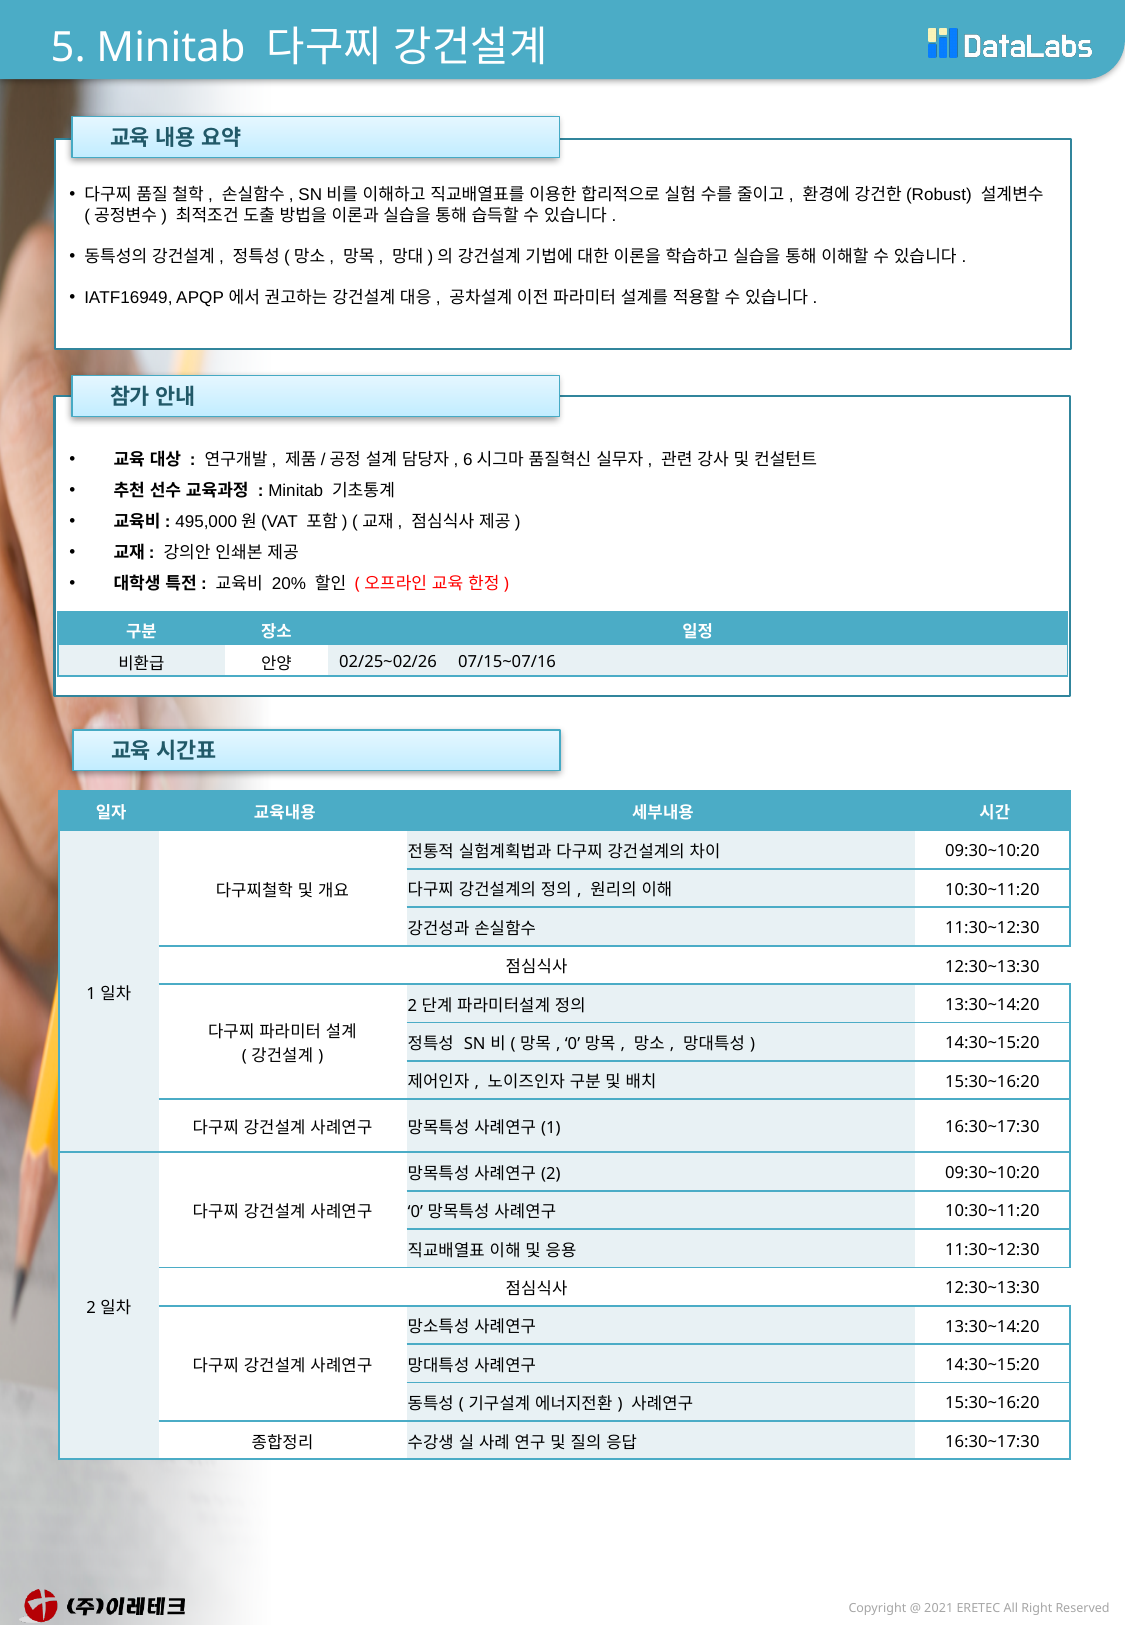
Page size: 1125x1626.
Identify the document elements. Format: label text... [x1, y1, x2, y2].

text_box 교육 시간표 [72, 729, 561, 771]
table_cell 망대특성 사례연구 [407, 1345, 915, 1382]
table_cell 수강생 실 사례 연구 및 질의 응답 [407, 1422, 915, 1458]
title 5. Minitab 다구찌 강건설계 [35, 9, 1049, 80]
table_cell 망목특성 사례연구(2) [407, 1153, 915, 1190]
table_cell 16:30~17:30 [915, 1422, 1069, 1458]
table_header 구분 [59, 613, 225, 643]
table_cell 12:30~13:30 [915, 947, 1070, 983]
picture [0, 23, 1125, 1625]
table_cell 14:30~15:20 [915, 1023, 1069, 1060]
table_cell 15:30~16:20 [915, 1383, 1069, 1420]
table_cell 1일차 [60, 831, 159, 1151]
table_cell 정특성 SN비(망목, ‘0’망목, 망소, 망대특성) [407, 1023, 915, 1060]
table_cell ‘0’망목특성 사례연구 [407, 1192, 915, 1228]
table_cell 비환급 [59, 645, 225, 675]
table_header 일자 [60, 792, 159, 830]
table_cell 02/25~02/26 07/15~07/16 [328, 645, 1067, 675]
table_cell 2일차 [60, 1153, 159, 1458]
text_box [53, 137, 1073, 351]
table_cell 망소특성 사례연구 [407, 1307, 915, 1343]
table_cell 16:30~17:30 [915, 1100, 1069, 1151]
table_header 일정 [328, 613, 1067, 643]
table_cell 09:30~10:20 [915, 1153, 1069, 1190]
table_cell 2단계 파라미터설계 정의 [407, 985, 915, 1022]
table_cell 전통적 실험계획법과 다구찌 강건설계의 차이 [407, 831, 915, 868]
table_cell 14:30~15:20 [915, 1345, 1069, 1382]
table_cell 점심식사 [159, 947, 915, 983]
table_cell 망목특성 사례연구(1) [407, 1100, 915, 1151]
text_box 교육 대상 : 연구개발, 제품/공정 설계 담당자, 6시그마 품질혁신 실무자, 관련 강사 및 컨설턴트 추천 선수 교육과정 : Minitab 기초통계 교육비: 495,000원(VAT 포함) (교재, 점심식사 제공) 교재: 강의안 인쇄본 제공 대학생 특전: 교육비 20% 할인 (오프라인 교육 한정) [54, 430, 1065, 601]
table_cell 다구찌 강건설계의 정의, 원리의 이해 [407, 870, 915, 906]
table_cell 13:30~14:20 [915, 1307, 1069, 1343]
table_cell 10:30~11:20 [915, 870, 1069, 906]
table_cell 10:30~11:20 [915, 1192, 1069, 1228]
table_cell 다구찌 강건설계 사례연구 [159, 1100, 407, 1151]
table_cell 11:30~12:30 [915, 1230, 1069, 1267]
table_cell 강건성과 손실함수 [407, 908, 915, 945]
table_header 세부내용 [407, 792, 915, 830]
table_cell 다구찌 강건설계 사례연구 [159, 1153, 407, 1267]
table_header 교육내용 [159, 792, 407, 830]
table_cell 15:30~16:20 [915, 1062, 1069, 1098]
table_cell 12:30~13:30 [915, 1268, 1070, 1305]
text_box 교육 내용 요약 [71, 116, 560, 158]
table_cell 다구찌철학 및 개요 [159, 831, 407, 945]
table_cell 09:30~10:20 [915, 831, 1069, 868]
table_cell 점심식사 [159, 1268, 915, 1305]
table_cell 종합정리 [159, 1422, 407, 1458]
table_header 장소 [225, 613, 328, 643]
table_cell 11:30~12:30 [915, 908, 1069, 945]
table_cell 다구찌 파라미터 설계 (강건설계) [159, 985, 407, 1098]
table_header 시간 [915, 792, 1069, 830]
table_cell 다구찌 강건설계 사례연구 [159, 1307, 407, 1420]
table_cell 13:30~14:20 [915, 985, 1069, 1022]
table_cell 안양 [225, 645, 328, 675]
table_cell 제어인자, 노이즈인자 구분 및 배치 [407, 1062, 915, 1098]
table_cell 직교배열표 이해 및 응용 [407, 1230, 915, 1267]
table_cell 동특성(기구설계 에너지전환) 사례연구 [407, 1383, 915, 1420]
text_box 참가 안내 [71, 375, 560, 417]
text_box [52, 394, 1072, 699]
text_box 다구찌 품질 철학, 손실함수, SN비를 이해하고 직교배열표를 이용한 합리적으로 실험 수를 줄이고, 환경에 강건한(Robust) 설계변수(공정변수) 최적조건 도출 방법을 이론과 실습을 통해 습득할 수 있습니다. 동특성의 강건설계, 정특성(망소, 망목, 망대)의 강건설계 기법에 대한 이론을 학습하고 실습을 통해 이해할 수 있습니다. IATF16949, APQP에서 권고하는 강건설계 대응, 공차설계 이전 파라미터 설계를 적용할 수 있습니다. [54, 176, 1065, 315]
